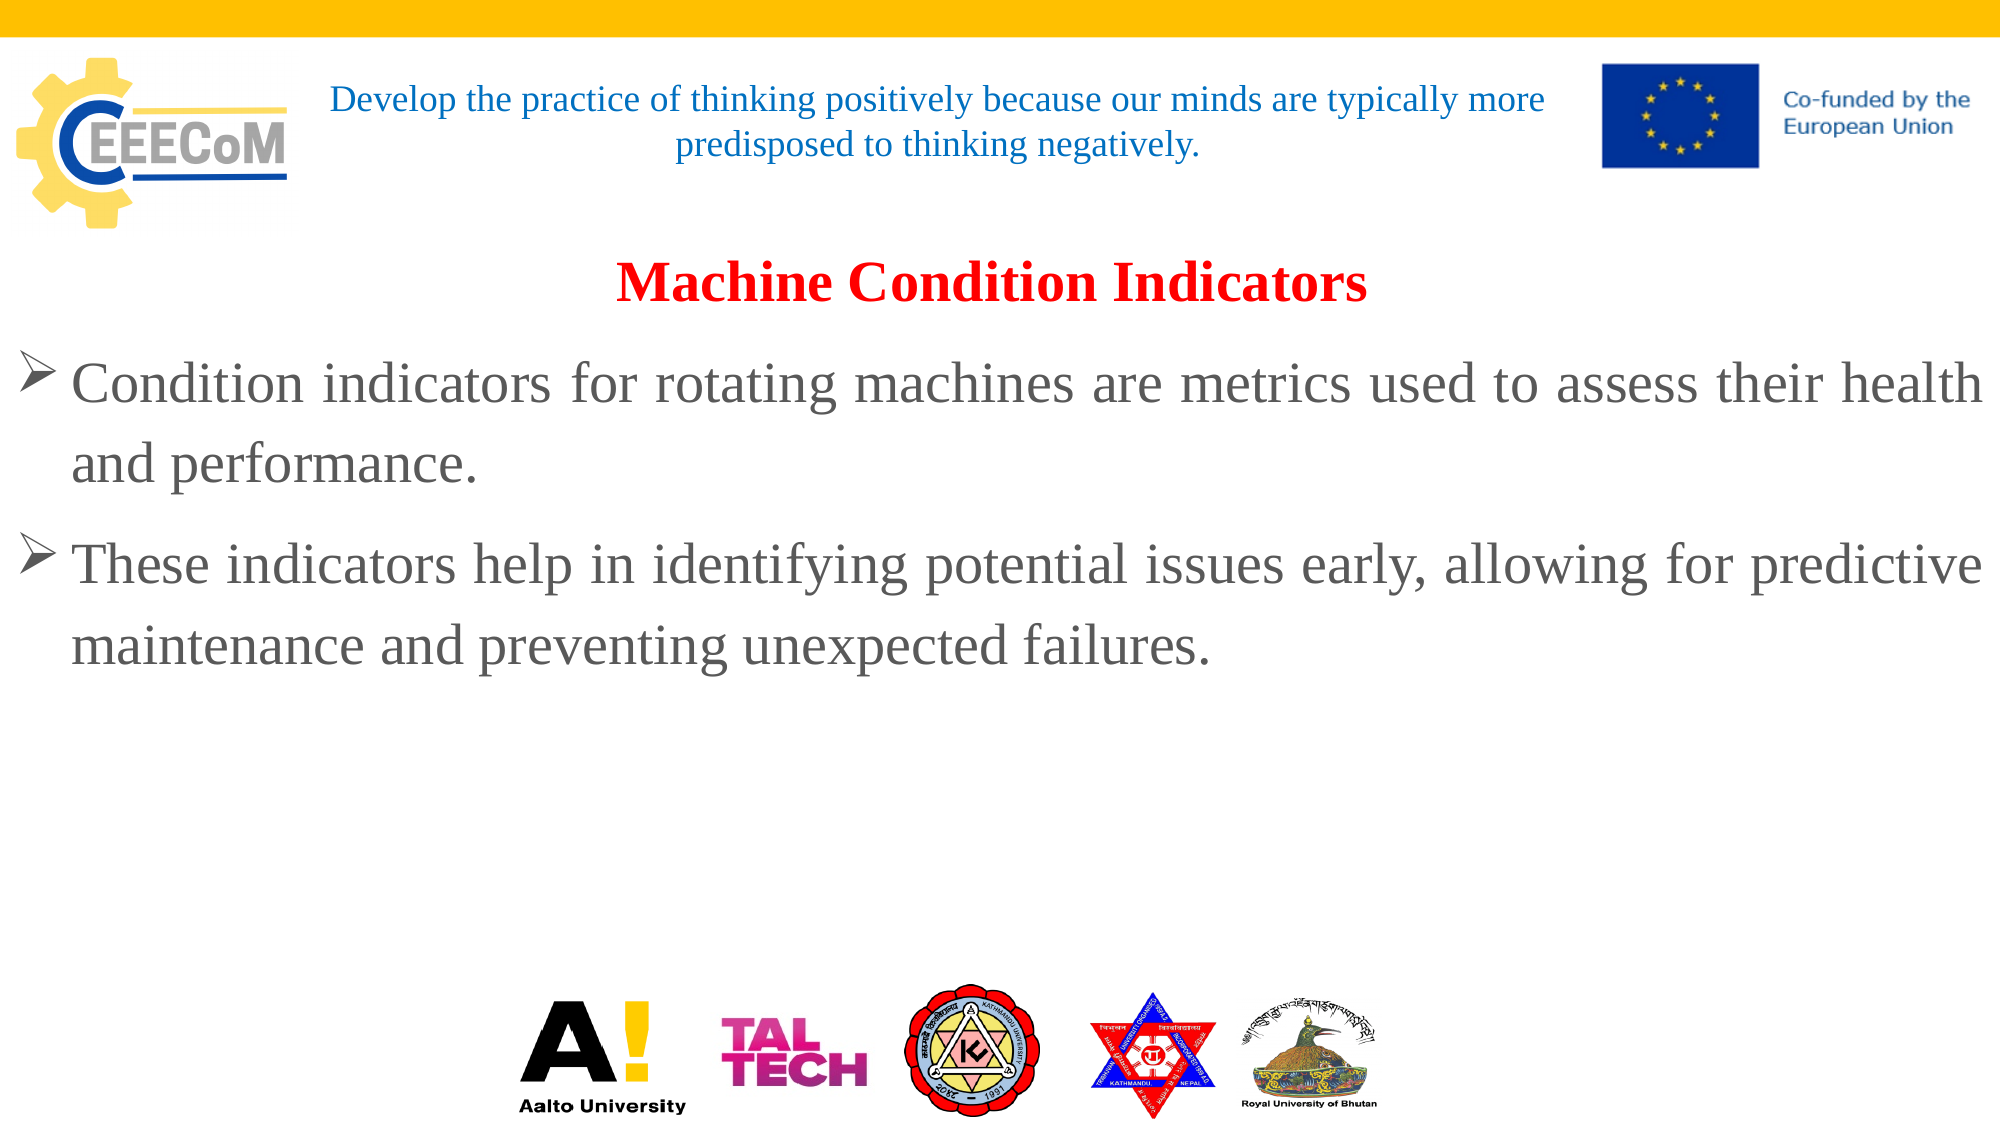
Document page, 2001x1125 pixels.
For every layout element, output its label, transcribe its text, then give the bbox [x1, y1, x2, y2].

list Machine Condition Indicators Condition indicators for rotating machines are metrics used to assess their health and performance. These indicators help in identifying potential issues early, allowing for predictive maintenance and preventing unexpected failures. [0, 224, 2000, 975]
picture [512, 984, 1382, 1125]
picture [11, 50, 299, 224]
picture [1595, 46, 2000, 181]
title Develop the practice of thinking positively because our minds are typically more predisposed to thinking negatively. [312, 37, 1565, 201]
